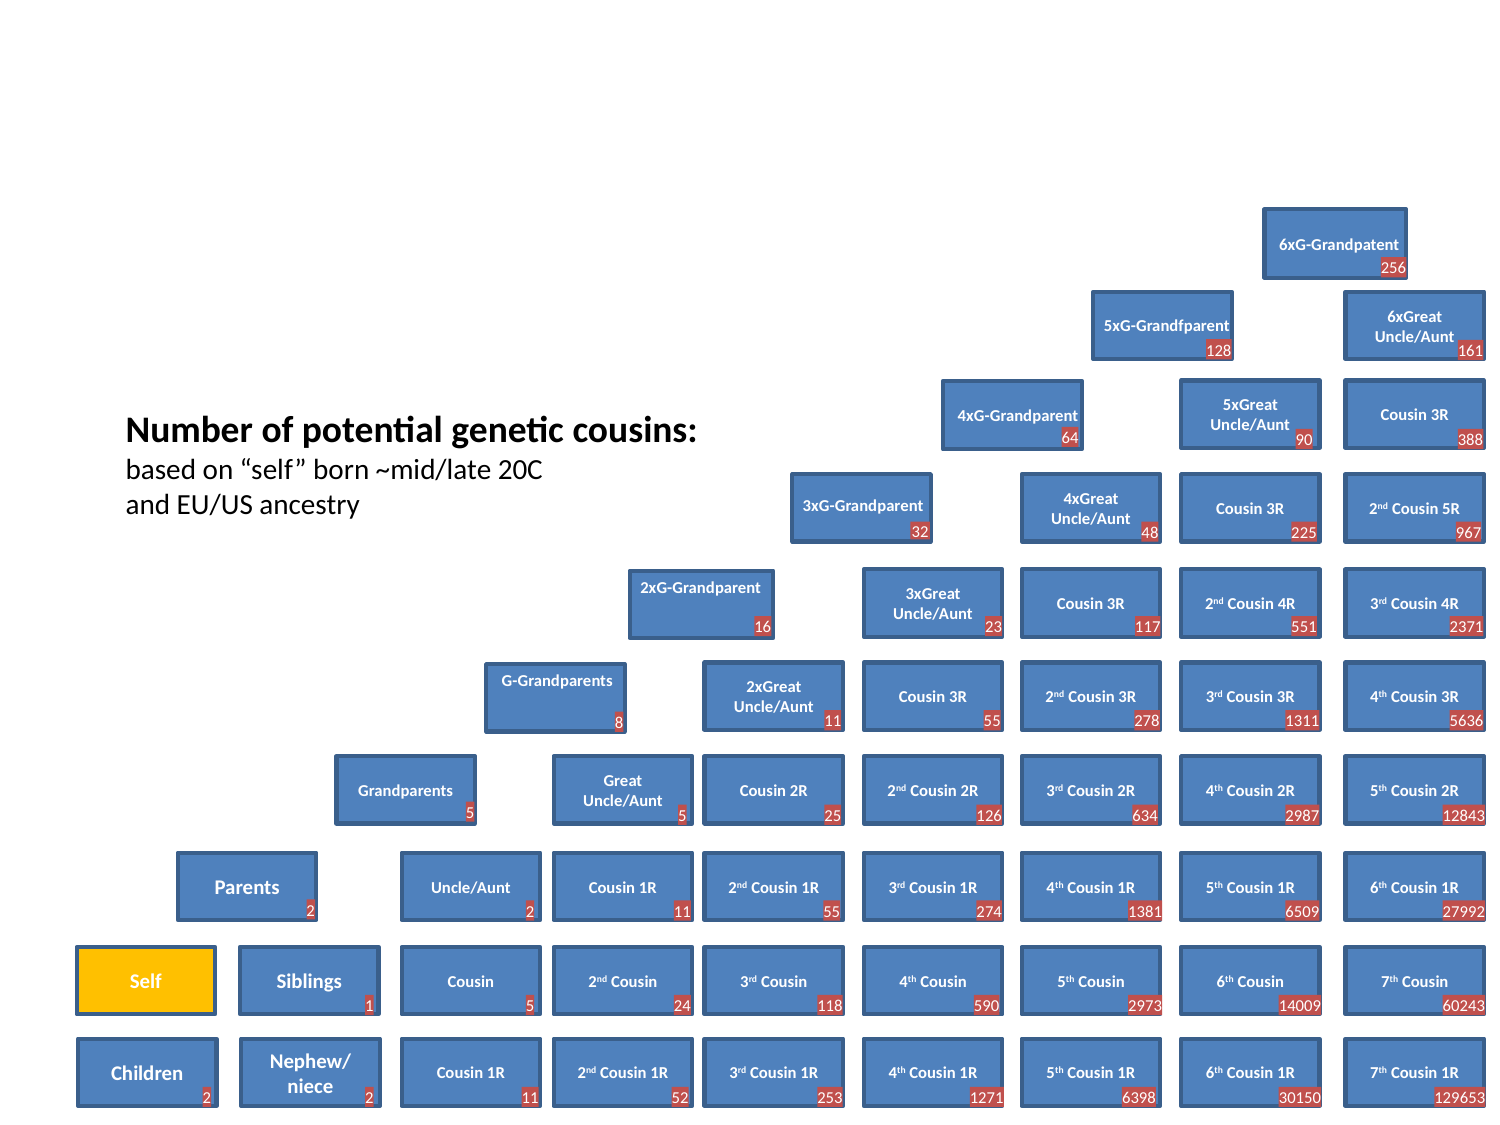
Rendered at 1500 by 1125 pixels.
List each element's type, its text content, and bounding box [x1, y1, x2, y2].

text_box Cousin 3R [1179, 472, 1322, 544]
text_box Cousin 1R [400, 1037, 542, 1108]
text_box 3rd Cousin [702, 945, 845, 1016]
text_box Parents [176, 851, 318, 922]
text_box Cousin 3R [862, 660, 1004, 732]
text_box 64 [1060, 425, 1081, 449]
text_box Cousin 3R [1020, 567, 1162, 639]
text_box 3rd Cousin 1R [862, 851, 1004, 922]
text_box 52 [669, 1085, 691, 1109]
text_box [1091, 290, 1234, 307]
text_box Grandparents [334, 754, 477, 826]
text_box 256 [1379, 255, 1408, 279]
text_box 2 [524, 898, 536, 923]
text_box 2371 [1447, 614, 1486, 638]
text_box 3rd Cousin 3R [1179, 660, 1322, 732]
text_box 2973 [1126, 993, 1164, 1017]
text_box 590 [972, 993, 1001, 1017]
text_box 1271 [968, 1085, 1006, 1109]
text_box 55 [982, 708, 1003, 732]
text_box 3rd Cousin 2R [1020, 754, 1162, 826]
text_box 2nd Cousin 1R [552, 1037, 694, 1108]
text_box 1 [363, 993, 376, 1017]
text_box 5 [464, 799, 476, 824]
text_box Cousin [400, 945, 542, 1016]
text_box 11 [822, 708, 843, 732]
text_box 2nd Cousin [552, 945, 694, 1016]
text_box 5th Cousin 1R [1179, 851, 1322, 922]
text_box 126 [974, 803, 1004, 827]
text_box 2xGreat Uncle/Aunt [702, 660, 845, 732]
text_box 90 [1293, 427, 1315, 451]
text_box 25 [822, 803, 843, 827]
text_box Nephew/ niece [239, 1037, 382, 1108]
text_box 3xG-Grandparent [788, 487, 939, 523]
text_box 278 [1132, 708, 1162, 732]
text_box [628, 605, 775, 640]
text_box 128 [1204, 337, 1234, 361]
text_box 117 [1133, 614, 1163, 638]
text_box 118 [815, 993, 845, 1017]
text_box 3rd Cousin 4R [1343, 567, 1486, 639]
text_box 8 [613, 710, 625, 734]
text_box 225 [1289, 519, 1319, 544]
text_box 4xG-Grandparent [941, 431, 1084, 451]
text_box 48 [1139, 519, 1161, 544]
text_box 129653 [1432, 1085, 1488, 1109]
text_box [790, 523, 933, 544]
text_box 12843 [1441, 803, 1487, 827]
text_box 2nd Cousin 4R [1179, 567, 1322, 639]
text_box 2 [304, 897, 317, 921]
text_box Cousin 3R [1343, 378, 1486, 450]
text_box 4th Cousin 2R [1179, 754, 1322, 826]
text_box Self [75, 945, 217, 1016]
text_box 5xG-Grandfparent [1089, 307, 1246, 342]
text_box 1311 [1283, 708, 1322, 732]
text_box 2nd Cousin 2R [862, 754, 1004, 826]
text_box Uncle/Aunt [400, 851, 542, 922]
text_box [484, 662, 627, 734]
text_box 6th Cousin [1179, 945, 1322, 1016]
text_box [1091, 342, 1204, 361]
text_box 5th Cousin 1R [1020, 1037, 1162, 1108]
text_box 5 [524, 993, 536, 1017]
text_box 11 [672, 898, 693, 923]
text_box 6th Cousin 1R [1343, 851, 1486, 922]
text_box G-Grandparents [486, 662, 628, 698]
text_box 32 [908, 519, 932, 542]
text_box 6xG-Grandpatent [1262, 207, 1408, 280]
text_box 5th Cousin [1020, 945, 1162, 1016]
text_box 60243 [1441, 993, 1487, 1017]
text_box 551 [1289, 614, 1319, 638]
text_box [790, 472, 933, 487]
text_box 2nd Cousin 5R [1343, 472, 1486, 544]
text_box 4xG-Grandparent [941, 379, 1084, 395]
text_box 161 [1456, 338, 1485, 362]
text_box 55 [821, 898, 842, 923]
text_box Cousin 1R [552, 851, 694, 922]
text_box 2xG-Grandparent [625, 569, 777, 605]
text_box 6398 [1120, 1085, 1158, 1109]
text_box 11 [519, 1085, 541, 1109]
text_box 23 [983, 614, 1004, 638]
text_box 2 [201, 1085, 213, 1109]
text_box 24 [672, 993, 693, 1017]
text_box 7th Cousin [1343, 945, 1486, 1016]
text_box 967 [1454, 519, 1483, 544]
text_box 3rd Cousin 1R [702, 1037, 845, 1108]
text_box 2987 [1283, 803, 1322, 827]
text_box 30150 [1277, 1085, 1323, 1109]
text_box 4th Cousin 1R [862, 1037, 1004, 1108]
text_box Number of potential genetic cousins: based on “self” born ~mid/late 20C and EU/US ancestry [110, 398, 714, 528]
text_box 14009 [1277, 993, 1323, 1017]
text_box 2nd Cousin 1R [702, 851, 845, 922]
text_box 4th Cousin 3R [1343, 660, 1486, 732]
text_box 5xGreat Uncle/Aunt [1179, 378, 1322, 450]
text_box 16 [752, 614, 773, 638]
text_box 4th Cousin 1R [1020, 851, 1162, 922]
text_box 388 [1456, 427, 1485, 451]
text_box 2 [363, 1085, 376, 1109]
text_box Children [76, 1037, 219, 1108]
text_box 5 [676, 803, 689, 827]
text_box 27992 [1441, 898, 1487, 923]
text_box 4xGreat Uncle/Aunt [1020, 472, 1162, 544]
text_box Cousin 2R [702, 754, 845, 826]
text_box 274 [974, 898, 1004, 923]
text_box 2nd Cousin 3R [1020, 660, 1162, 732]
text_box 4th Cousin [862, 945, 1004, 1016]
text_box Siblings [238, 945, 381, 1016]
text_box 253 [815, 1085, 845, 1109]
text_box 3xGreat Uncle/Aunt [862, 567, 1004, 639]
text_box 1381 [1126, 898, 1164, 923]
text_box 6xGreat Uncle/Aunt [1343, 290, 1486, 361]
text_box 5th Cousin 2R [1343, 754, 1486, 826]
text_box Great Uncle/Aunt [552, 754, 694, 826]
text_box 6509 [1283, 898, 1322, 923]
text_box 634 [1130, 803, 1160, 827]
text_box 5636 [1447, 708, 1486, 732]
text_box 7th Cousin 1R [1343, 1037, 1486, 1108]
text_box 6th Cousin 1R [1179, 1037, 1322, 1108]
text_box [935, 395, 1088, 431]
